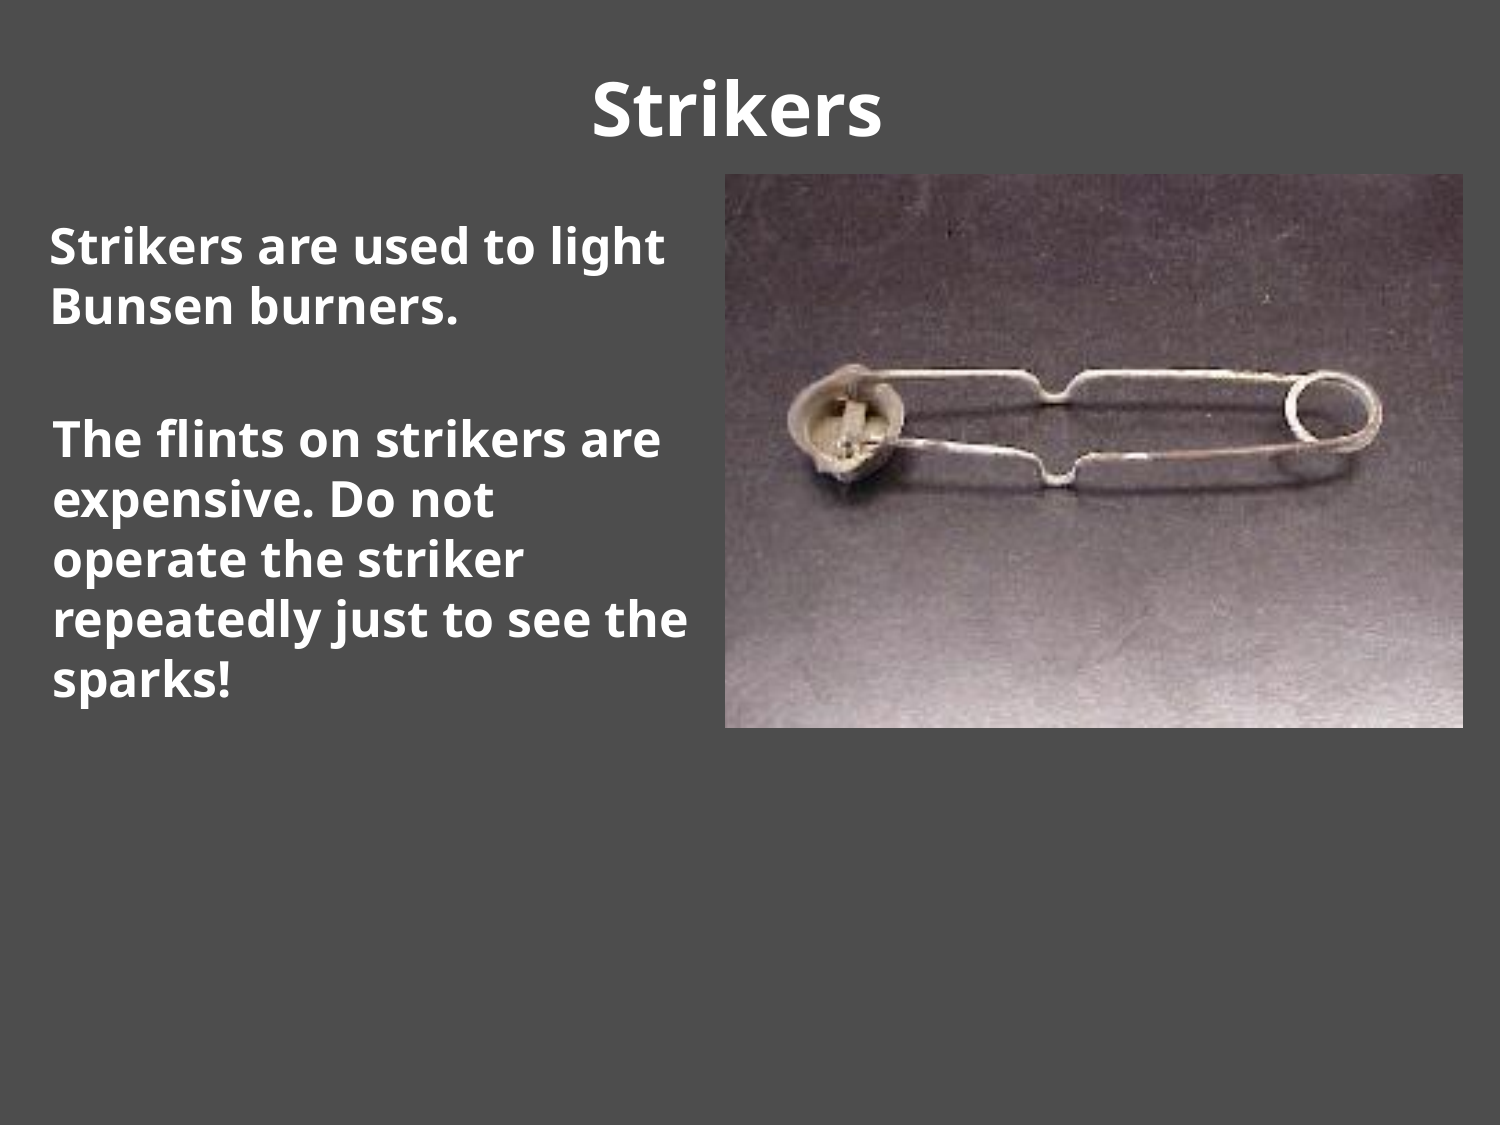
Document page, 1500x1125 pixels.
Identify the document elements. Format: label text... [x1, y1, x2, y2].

picture [724, 174, 1464, 729]
text_box Strikers are used to light Bunsen burners. [34, 207, 688, 343]
title Strikers [99, 49, 1376, 163]
text_box The flints on strikers are expensive. Do not operate the striker repeatedly just to see the sparks! [37, 399, 715, 715]
